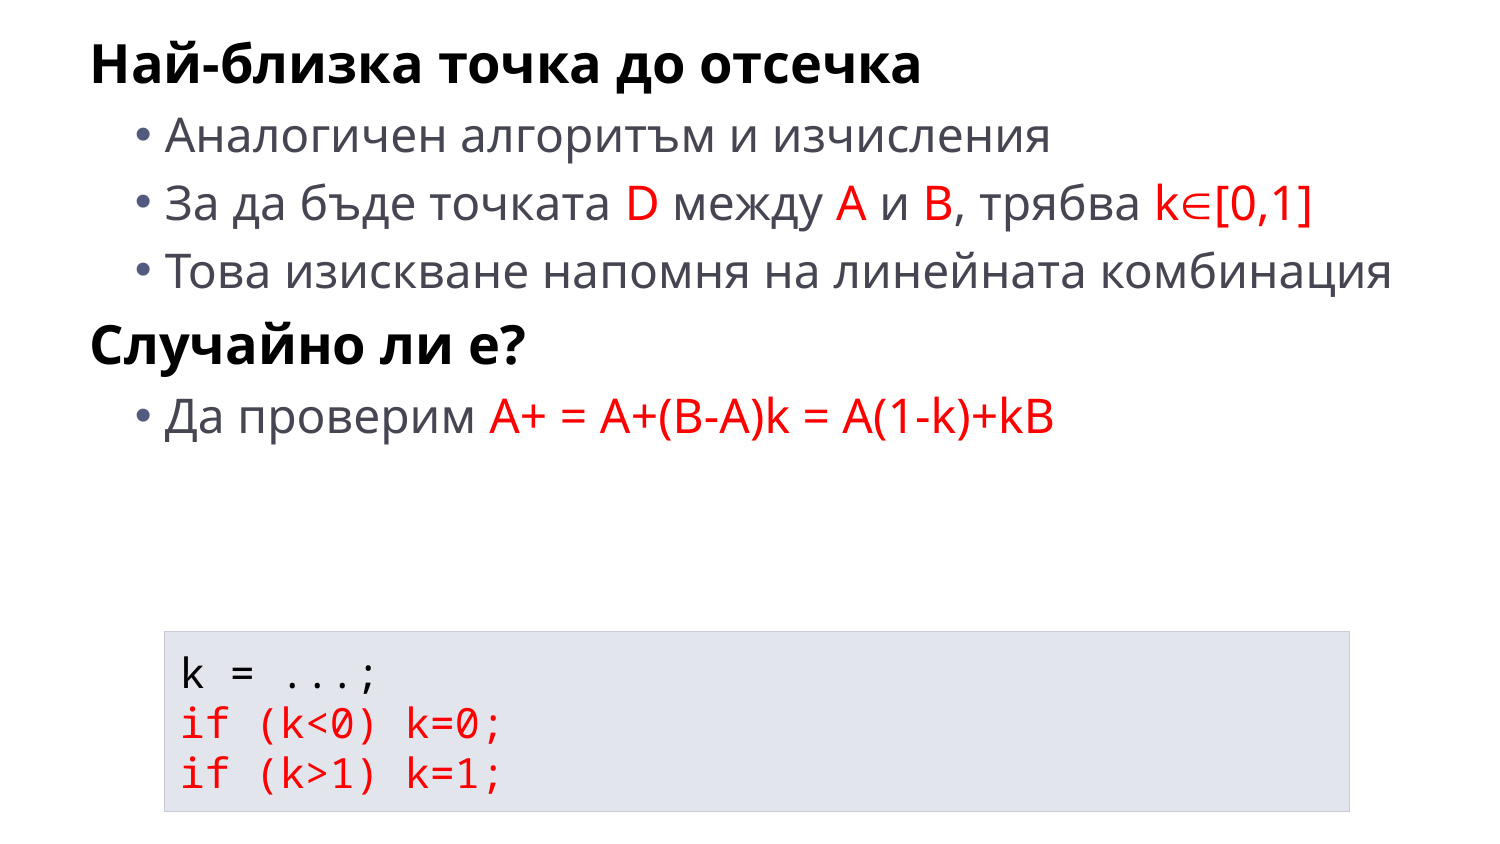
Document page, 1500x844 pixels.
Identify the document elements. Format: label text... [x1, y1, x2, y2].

text_box k = ...; if (k<0) k=0; if (k>1) k=1; [164, 631, 1350, 812]
